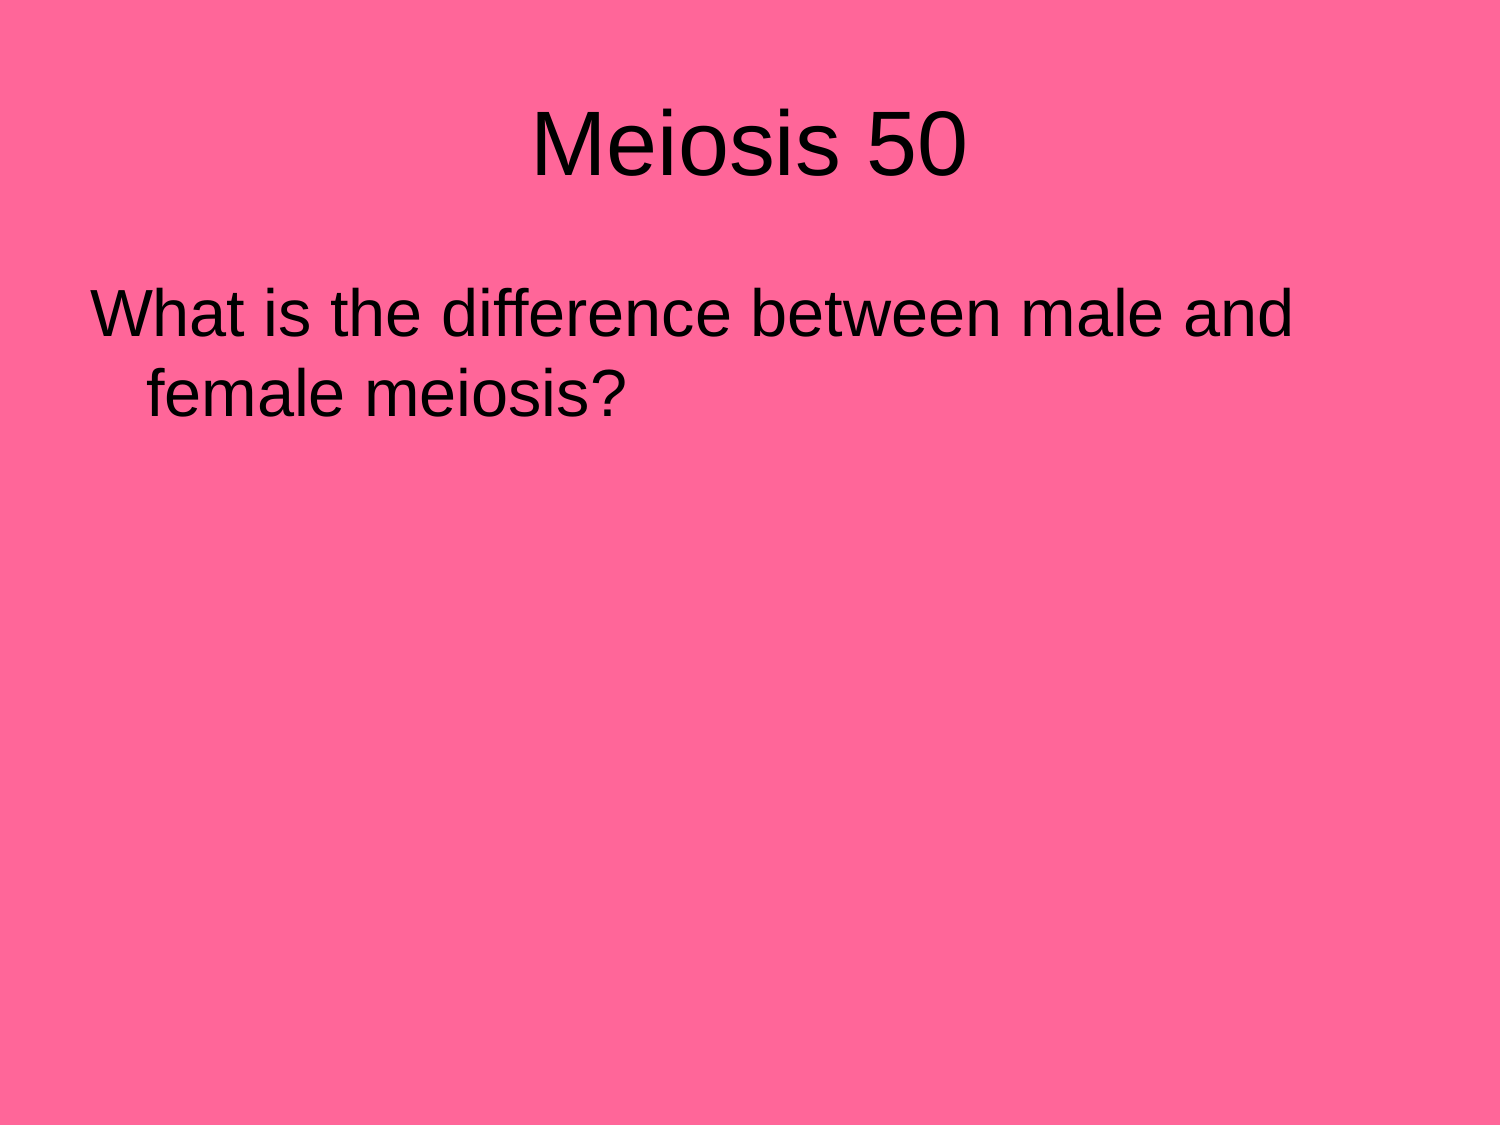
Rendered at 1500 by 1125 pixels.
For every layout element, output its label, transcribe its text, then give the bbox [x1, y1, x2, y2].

list What is the difference between male and female meiosis? [74, 262, 1426, 1006]
title Meiosis 50 [74, 44, 1426, 233]
